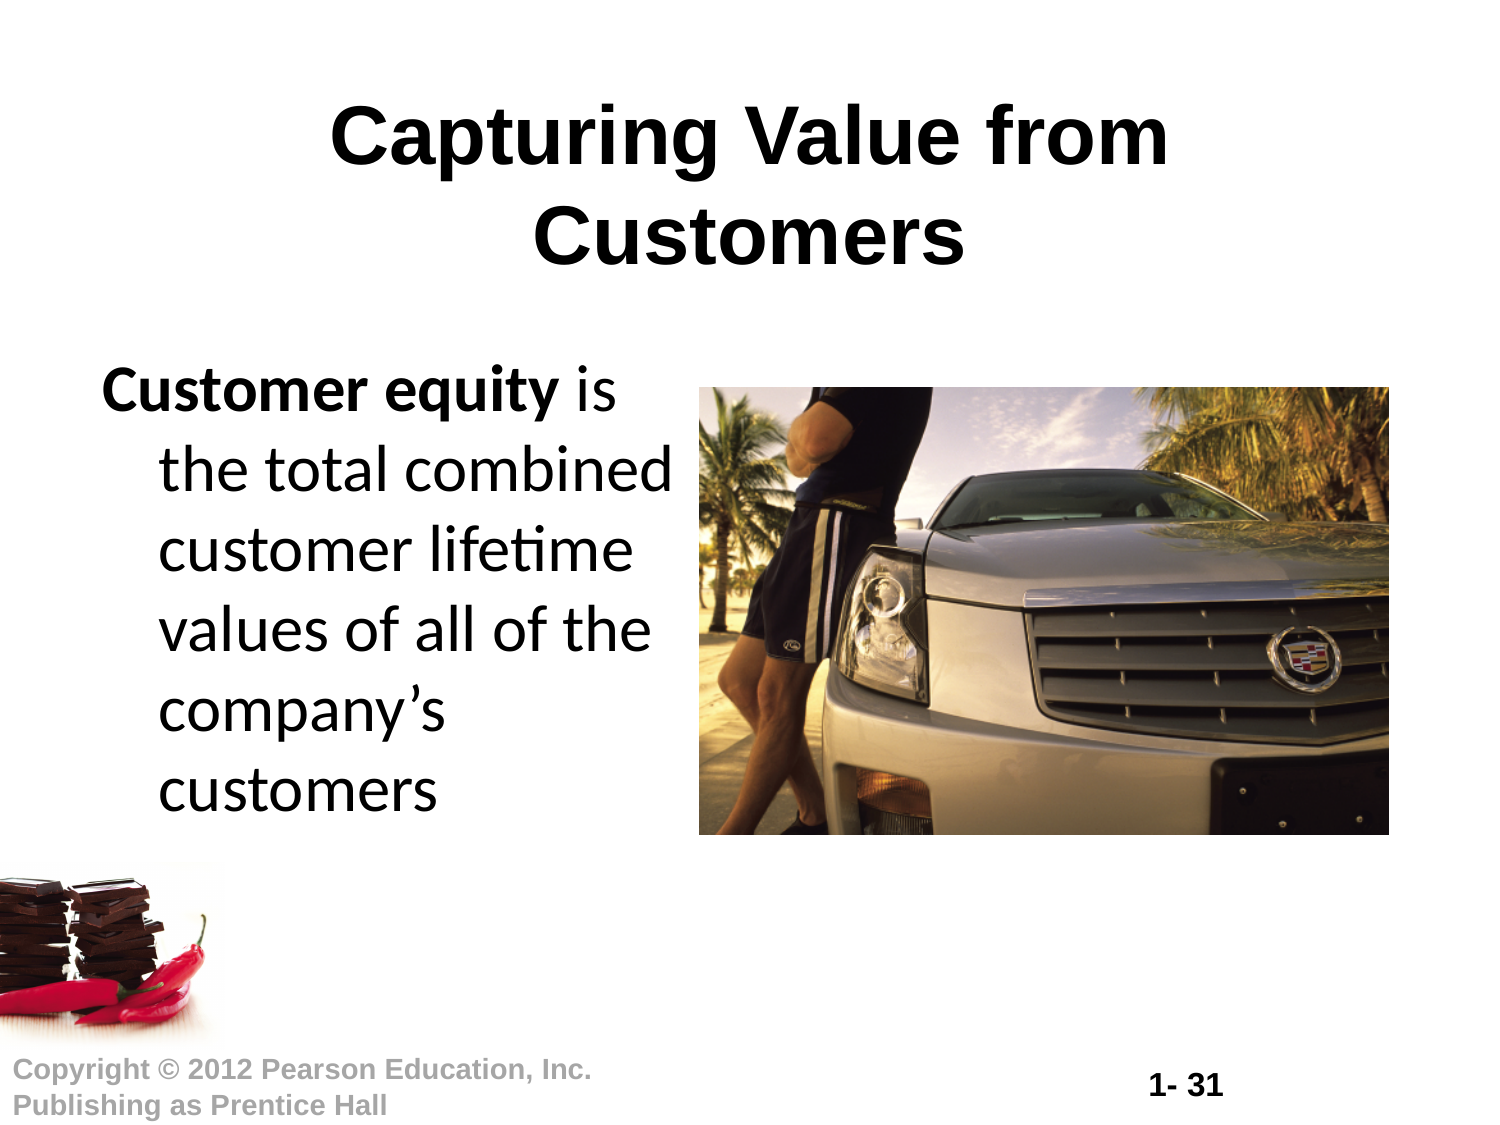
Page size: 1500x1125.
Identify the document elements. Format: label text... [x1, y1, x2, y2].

list Customer equity is the total combined customer lifetime values of all of the company’s customers [87, 337, 713, 988]
picture [0, 862, 225, 1050]
title Capturing Value from Customers [112, 37, 1388, 226]
picture [699, 387, 1389, 835]
